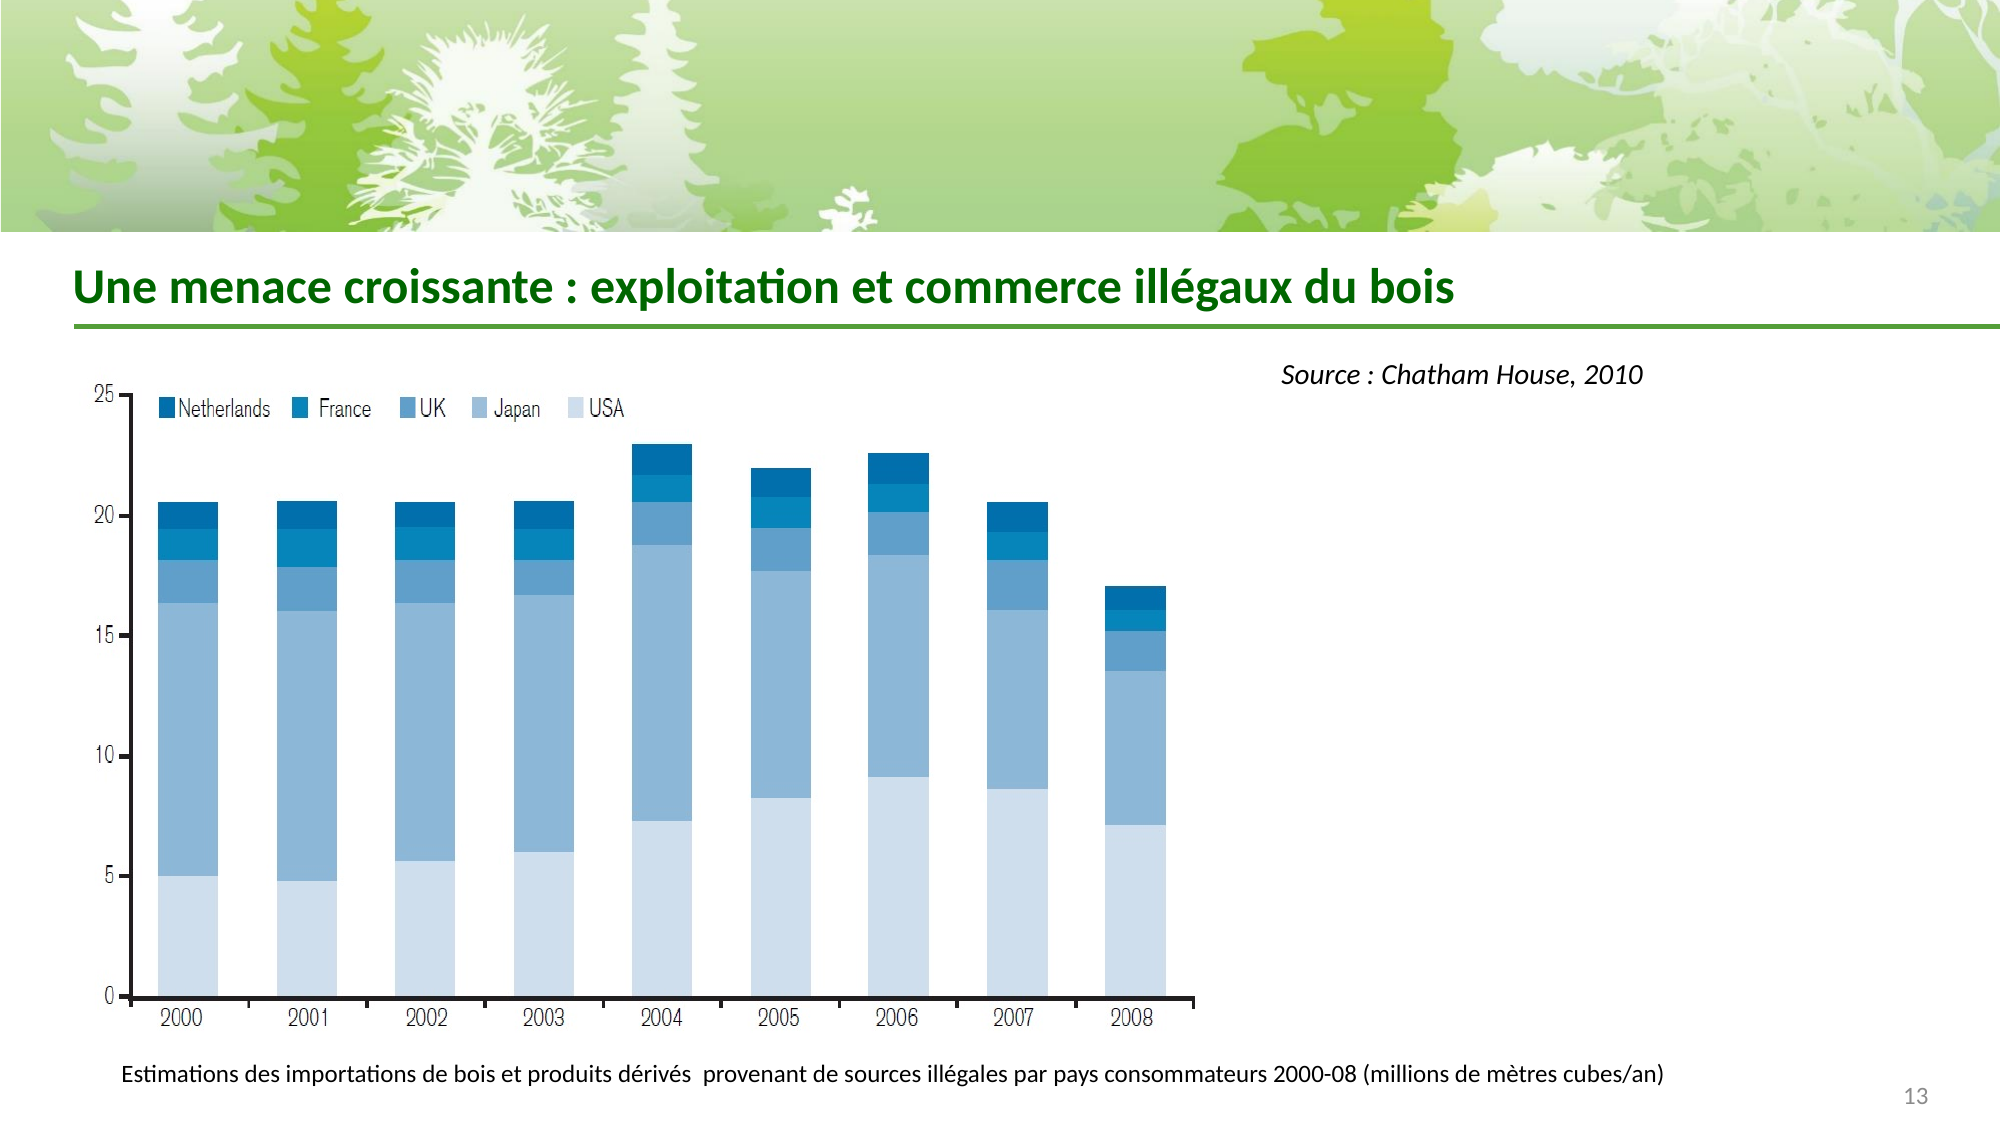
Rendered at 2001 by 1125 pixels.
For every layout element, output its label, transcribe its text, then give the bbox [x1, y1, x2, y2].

text_box Estimations des importations de bois et produits dérivés provenant de sources illégales par pays consommateurs 2000-08 (millions de mètres cubes/an) [57, 1049, 1732, 1125]
slide_number 13 [1493, 1065, 1944, 1125]
text_box Source : Chatham House, 2010 [1266, 347, 1750, 395]
picture [0, 0, 2000, 232]
title Une menace croissante : exploitation et commerce illégaux du bois [57, 193, 1558, 382]
picture [79, 347, 1223, 1046]
